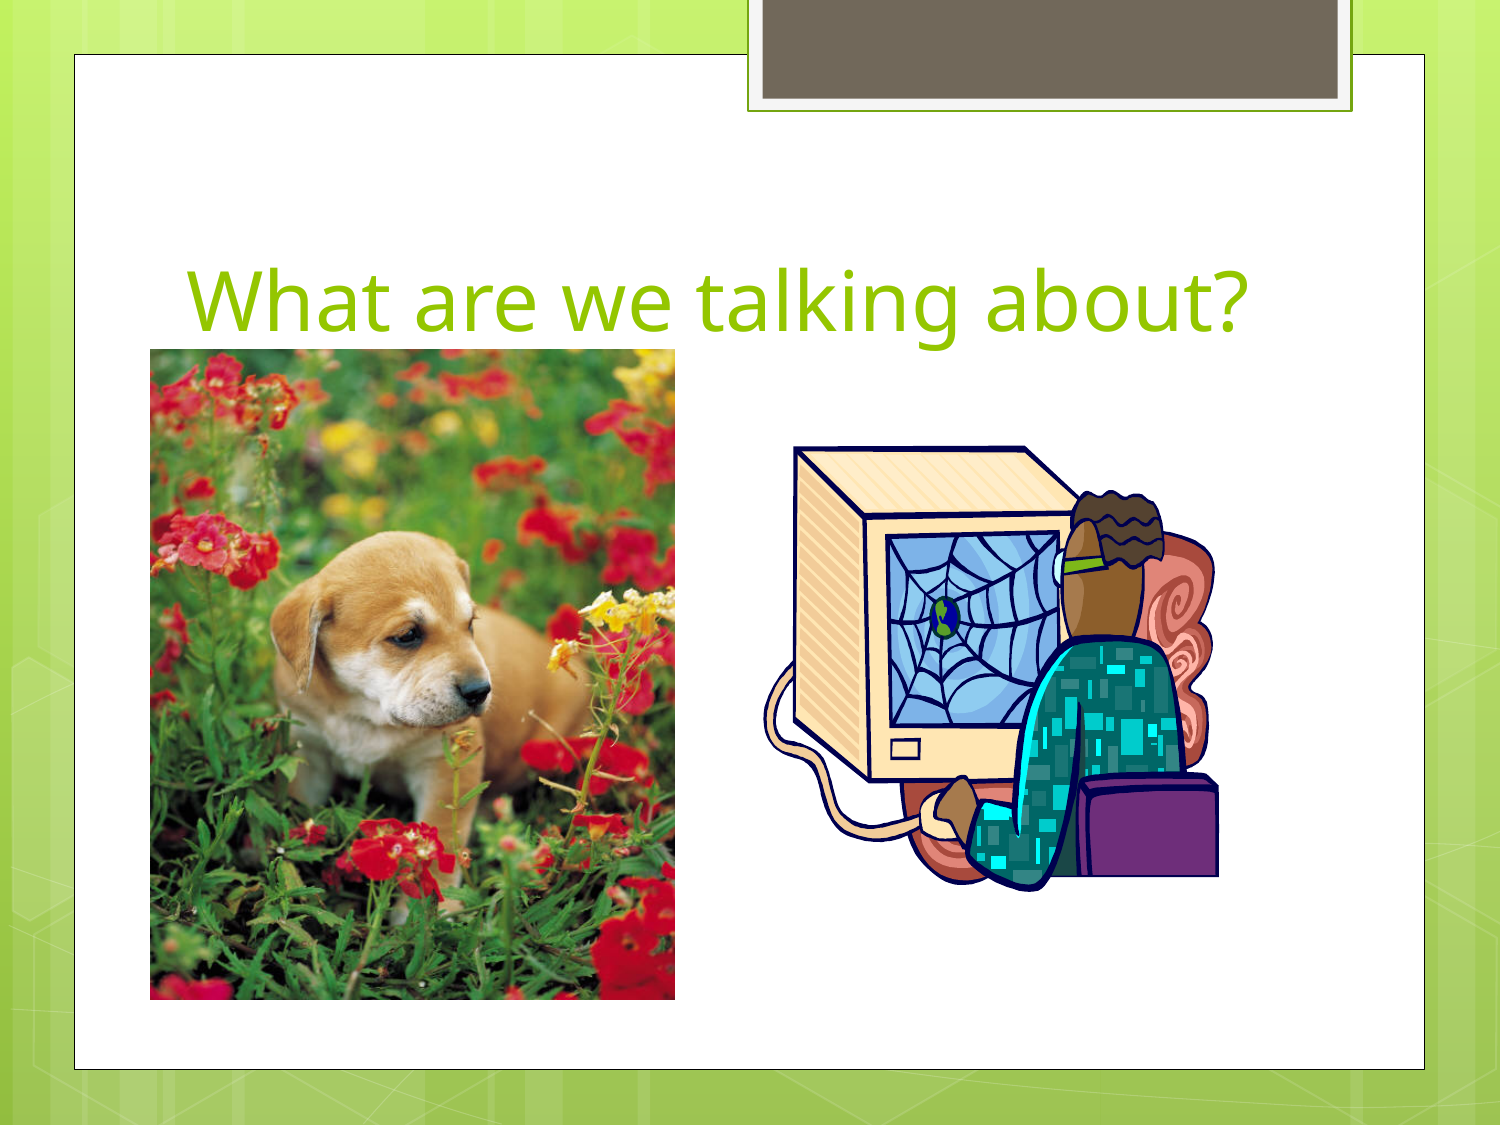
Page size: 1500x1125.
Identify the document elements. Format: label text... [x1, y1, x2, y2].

title What are we talking about? [171, 168, 1324, 357]
picture [149, 349, 676, 1001]
picture [762, 437, 1226, 901]
